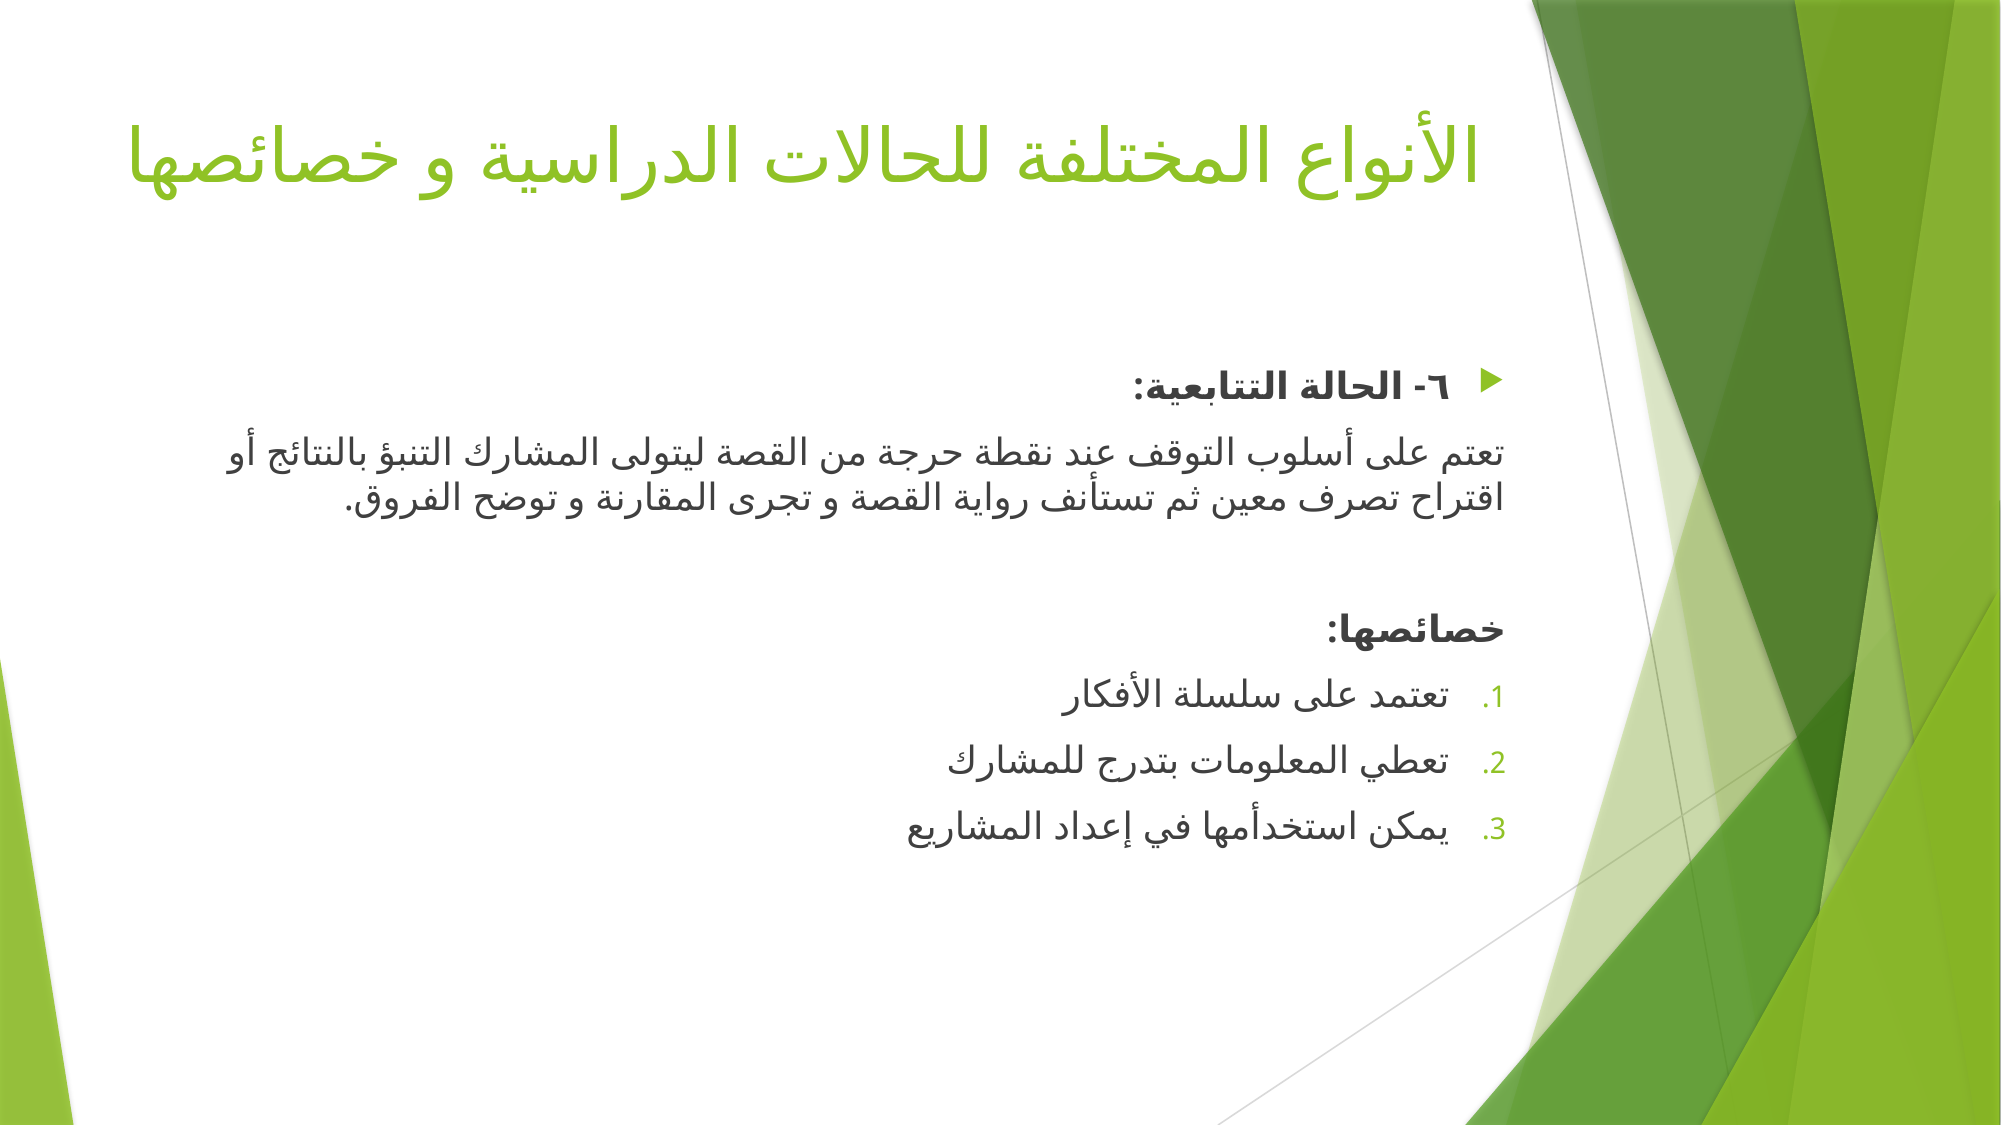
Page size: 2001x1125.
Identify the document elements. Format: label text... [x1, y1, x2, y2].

list ٦- الحالة التتابعية: تعتم على أسلوب التوقف عند نقطة حرجة من القصة ليتولى المشارك التنبؤ بالنتائج أو اقتراح تصرف معين ثم تستأنف رواية القصة و تجرى المقارنة و توضح الفروق. خصائصها: تعتمد على سلسلة الأفكار تعطي المعلومات بتدرج للمشارك يمكن استخدأمها في إعداد المشاريع [111, 354, 1522, 992]
title الأنواع المختلفة للحالات الدراسية و خصائصها [111, 99, 1522, 317]
